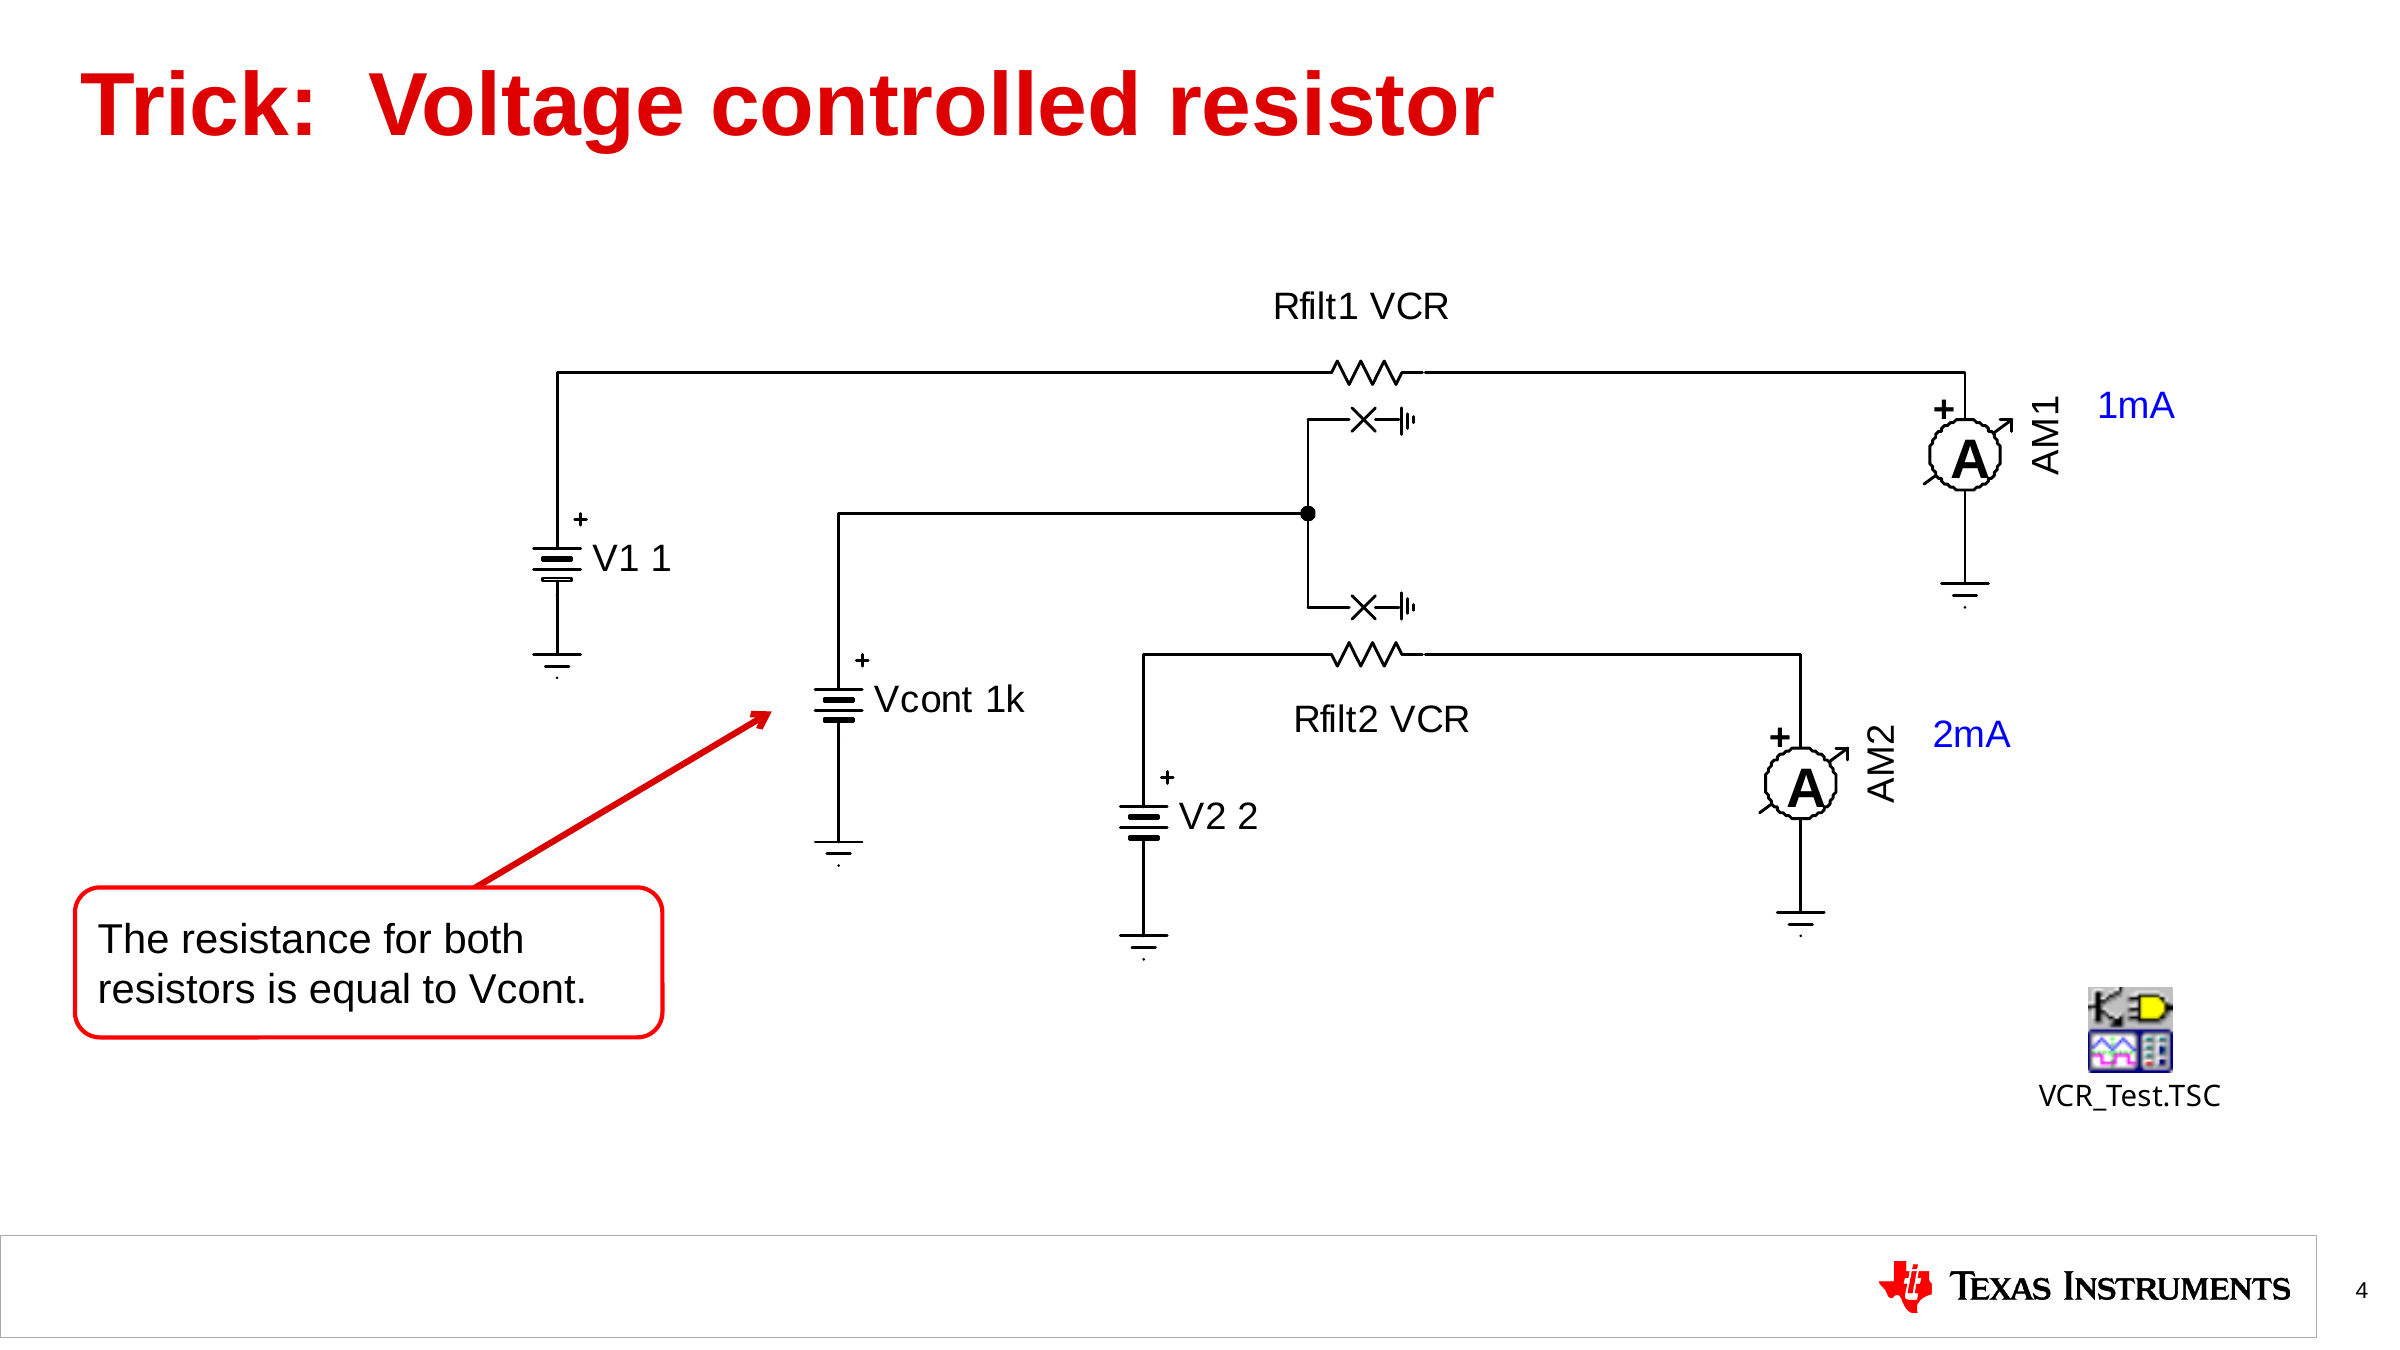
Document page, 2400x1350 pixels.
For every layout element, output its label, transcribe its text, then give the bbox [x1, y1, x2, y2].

picture [1879, 1261, 2290, 1265]
slide_number 4 [1828, 1265, 2389, 1307]
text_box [2012, 987, 2247, 1124]
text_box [74, 887, 663, 1038]
picture [1879, 1307, 2290, 1313]
title Trick: Voltage controlled resistor [60, 27, 2282, 189]
picture [474, 225, 2247, 1019]
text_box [412, 711, 772, 926]
